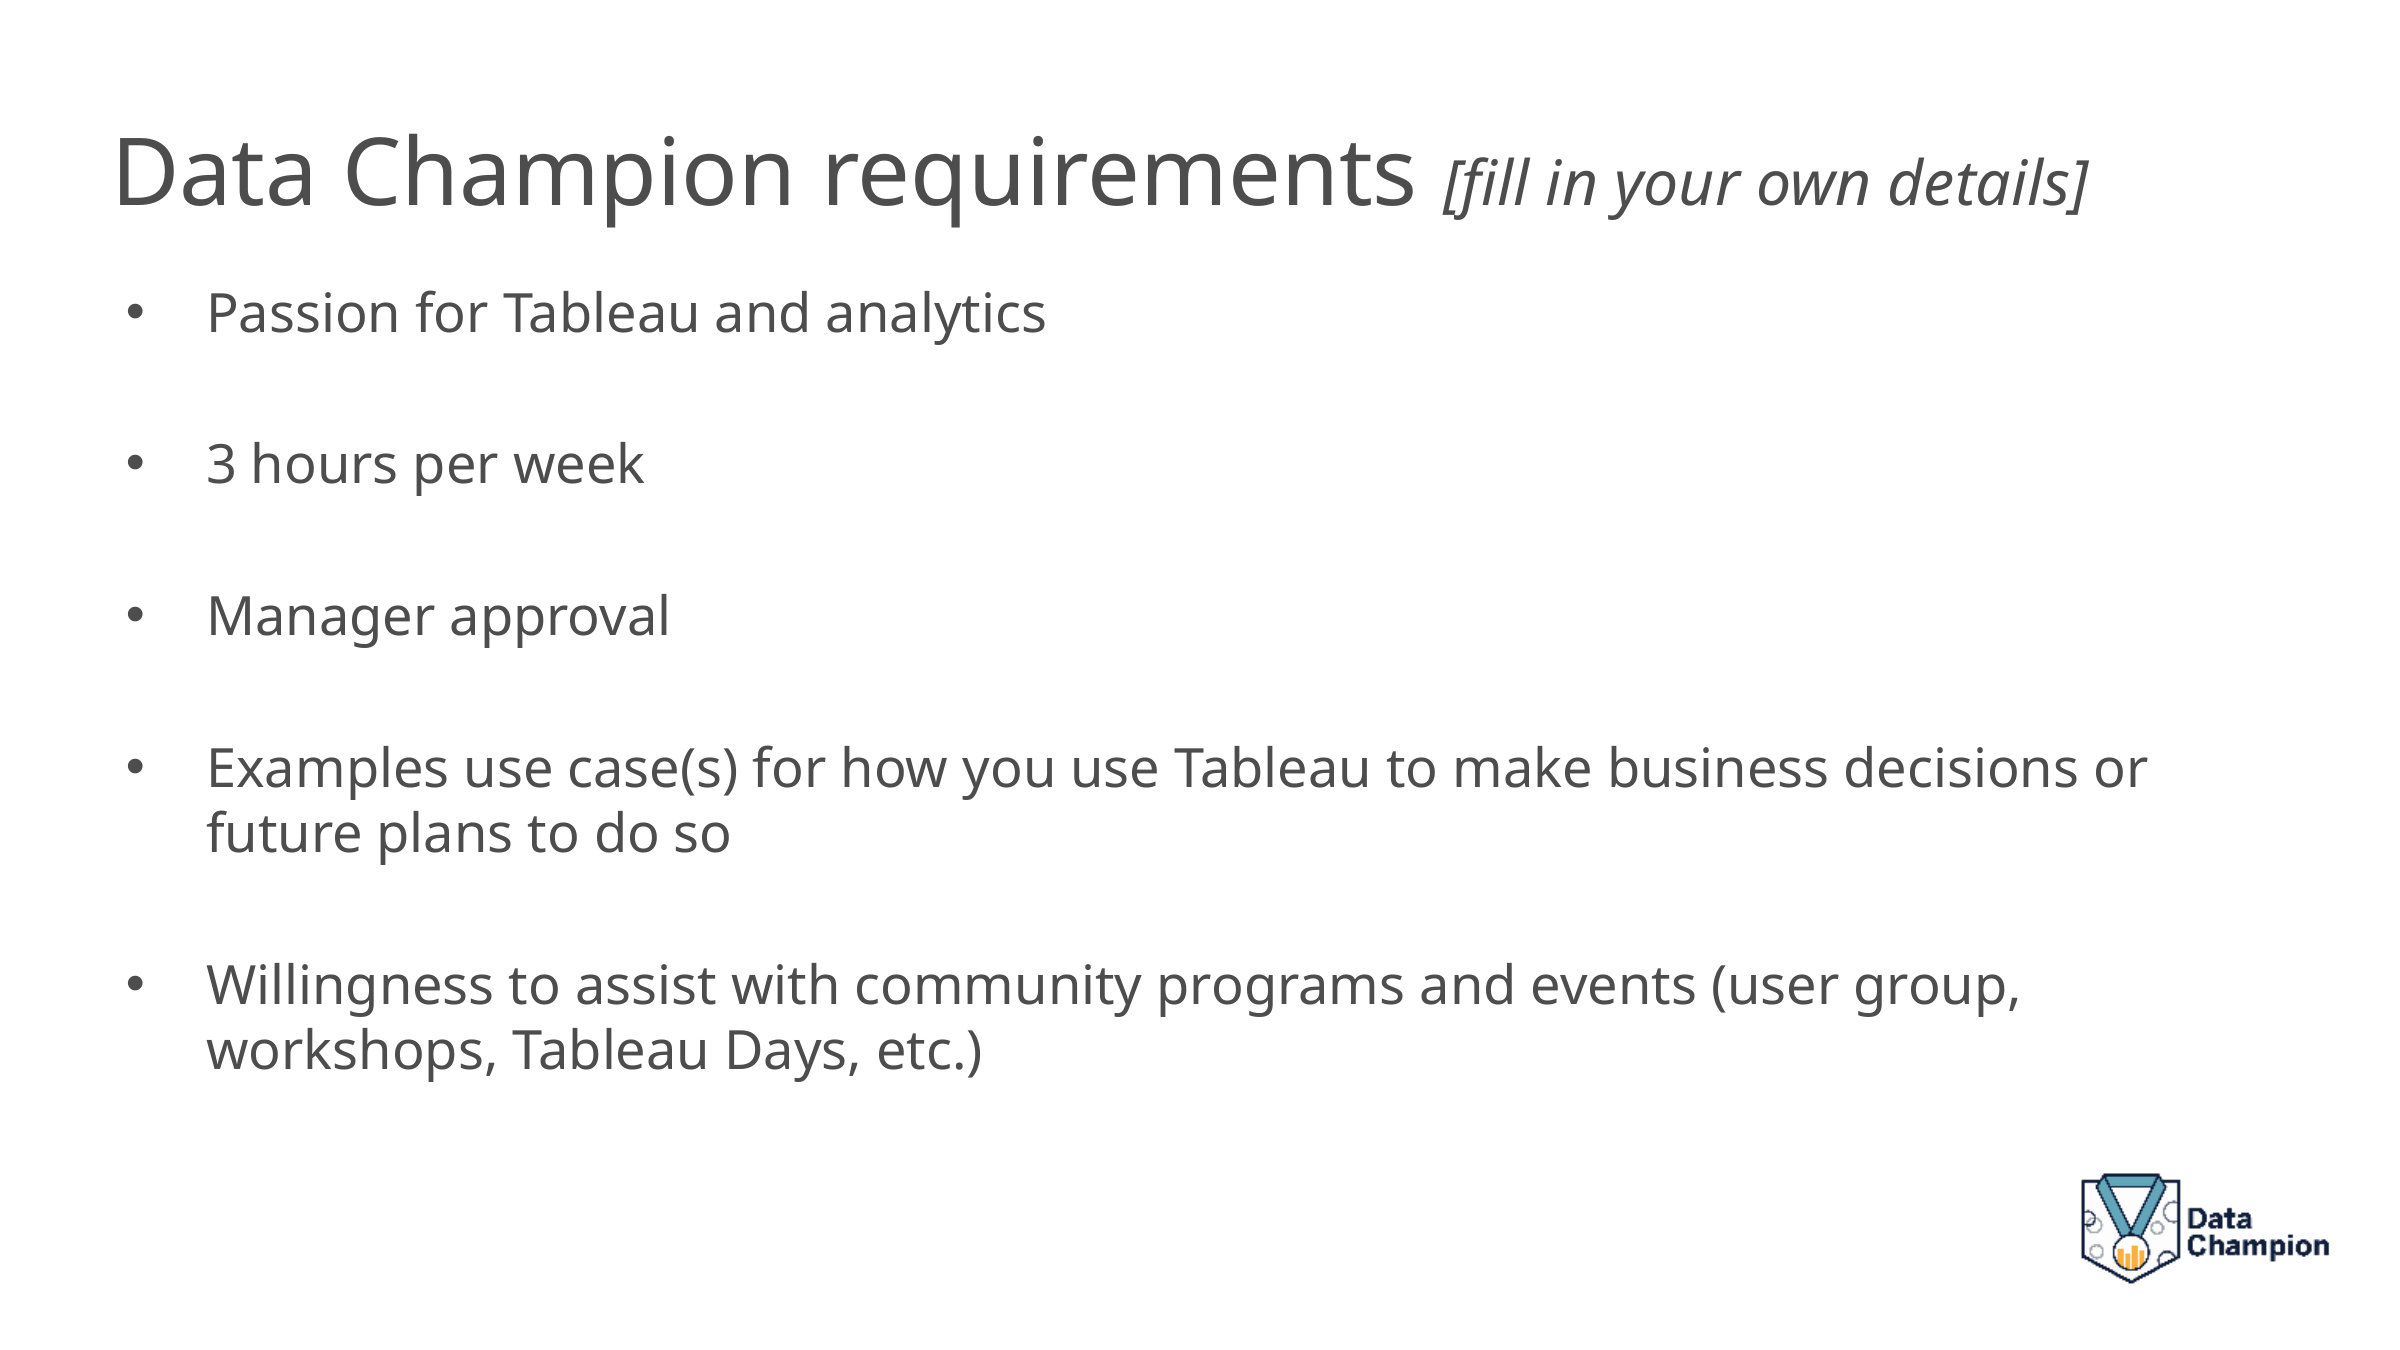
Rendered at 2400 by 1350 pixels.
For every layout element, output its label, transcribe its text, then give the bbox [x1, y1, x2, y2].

picture [2060, 1165, 2352, 1293]
text_box Data Champion requirements [fill in your own details] [111, 133, 2289, 224]
